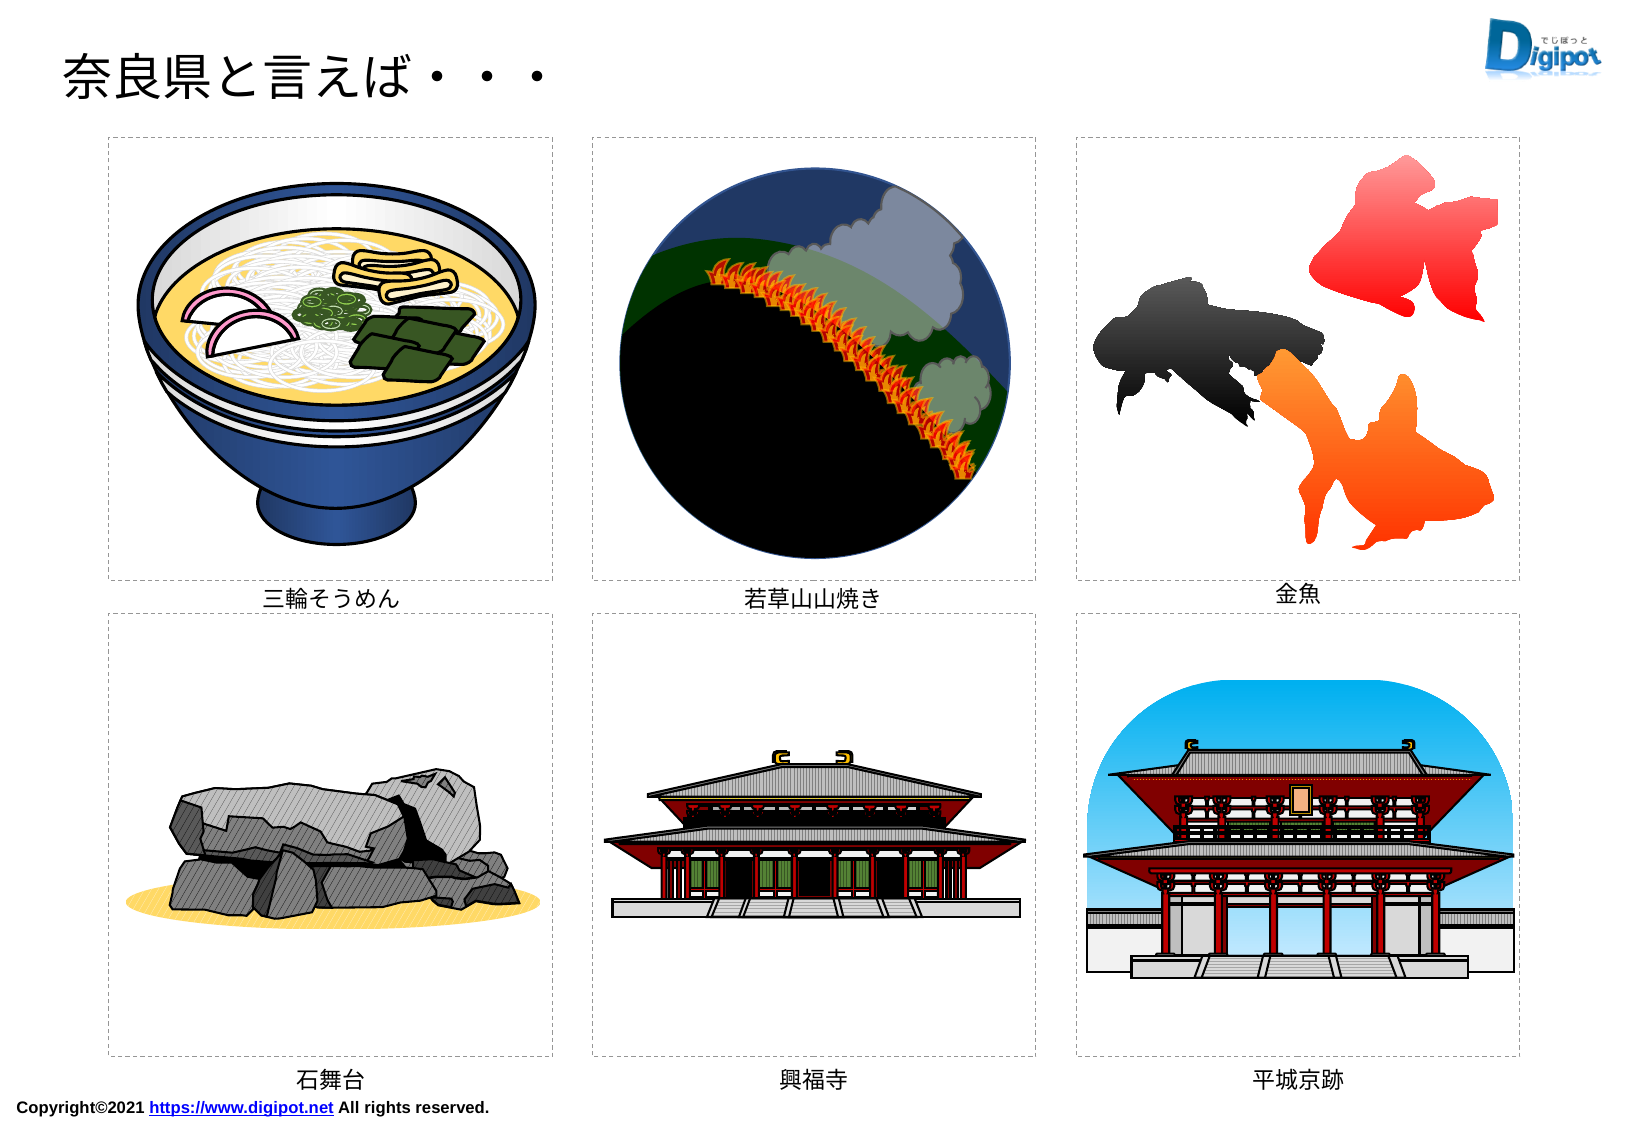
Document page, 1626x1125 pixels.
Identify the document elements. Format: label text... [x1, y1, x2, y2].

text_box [1083, 679, 1514, 978]
text_box 三輪そうめん [104, 577, 558, 620]
text_box 奈良県と言えば・・・ [47, 38, 578, 113]
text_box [125, 768, 541, 930]
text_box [137, 183, 536, 545]
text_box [619, 168, 1011, 559]
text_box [604, 750, 1026, 918]
text_box 若草山山焼き [587, 577, 1041, 620]
picture [1485, 18, 1602, 82]
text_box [1093, 154, 1499, 551]
text_box 興福寺 [587, 1058, 1041, 1101]
text_box 平城京跡 [1071, 1058, 1525, 1101]
text_box 石舞台 [104, 1058, 558, 1101]
text_box 金魚 [1071, 572, 1525, 615]
